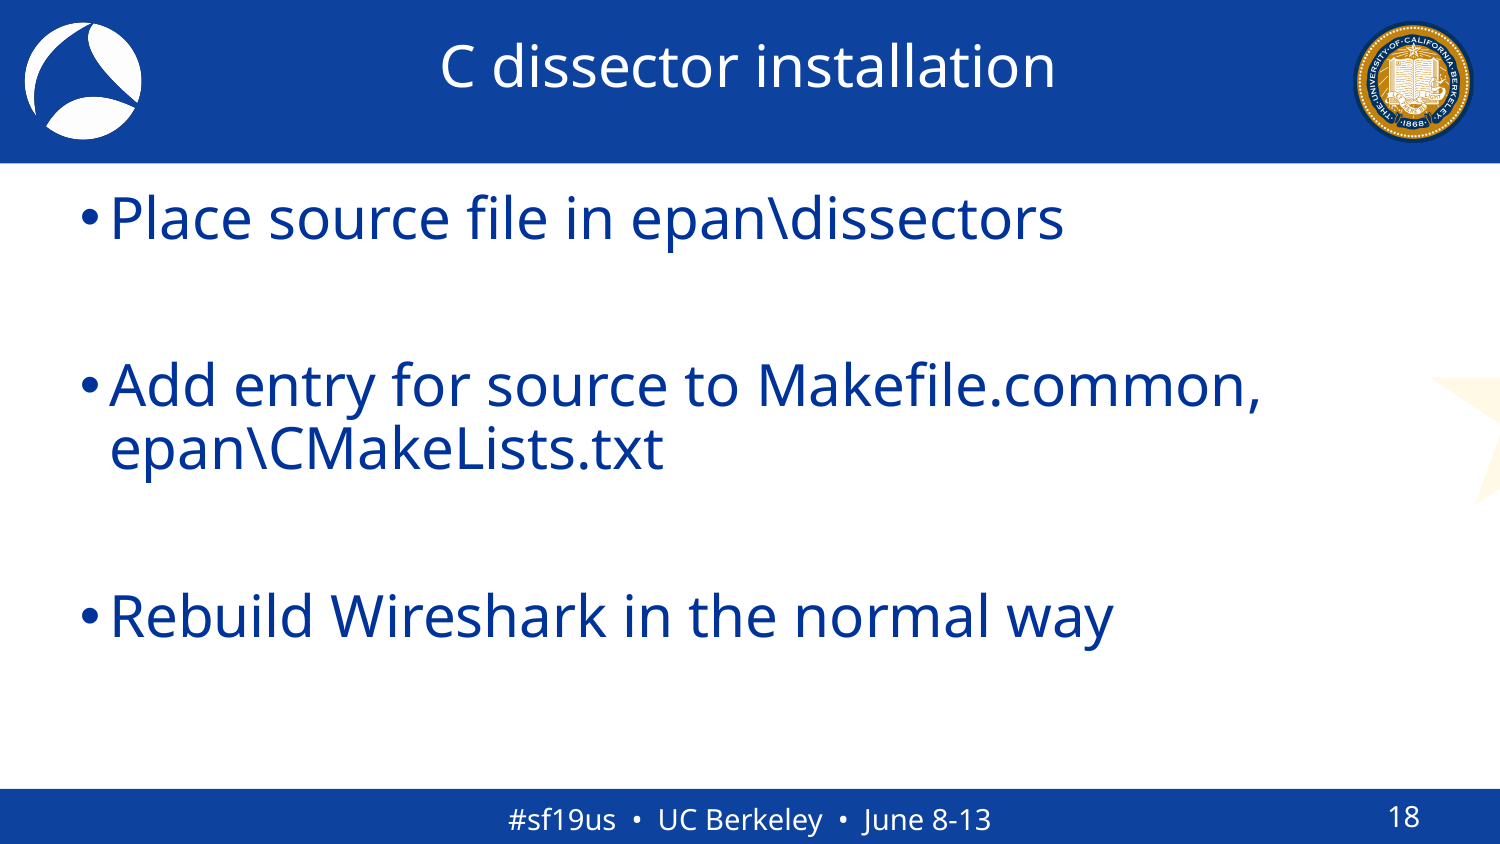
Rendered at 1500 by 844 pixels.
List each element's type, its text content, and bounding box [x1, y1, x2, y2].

picture [1353, 21, 1474, 143]
list C dissector installation [147, 0, 1341, 139]
picture [24, 22, 142, 140]
list Place source file in epan\dissectors Add entry for source to Makefile.common, epan\CMakeLists.txt Rebuild Wireshark in the normal way [64, 173, 1436, 788]
